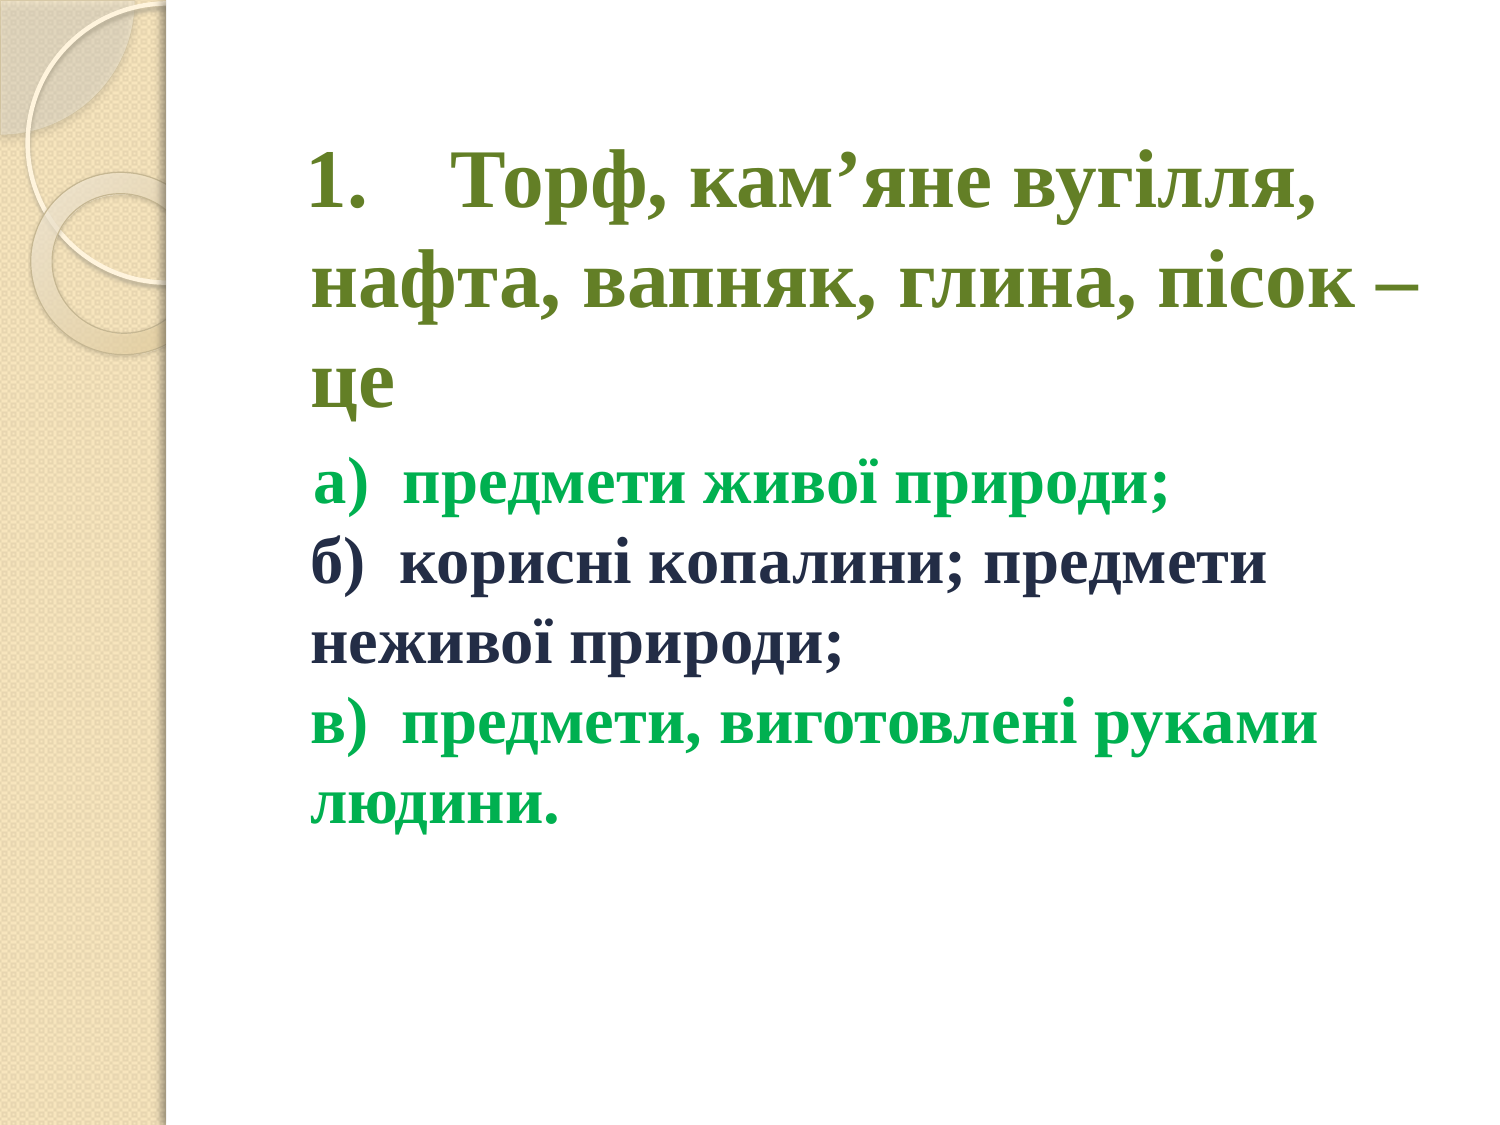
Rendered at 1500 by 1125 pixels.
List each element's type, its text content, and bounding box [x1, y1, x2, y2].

list 1. Торф, кам’яне вугілля, нафта, вапняк, глина, пісок – це а) предмети живої природи; б) корисні копалини; предмети неживої природи; в) предмети, виготовлені руками людини. [235, 117, 1466, 1025]
